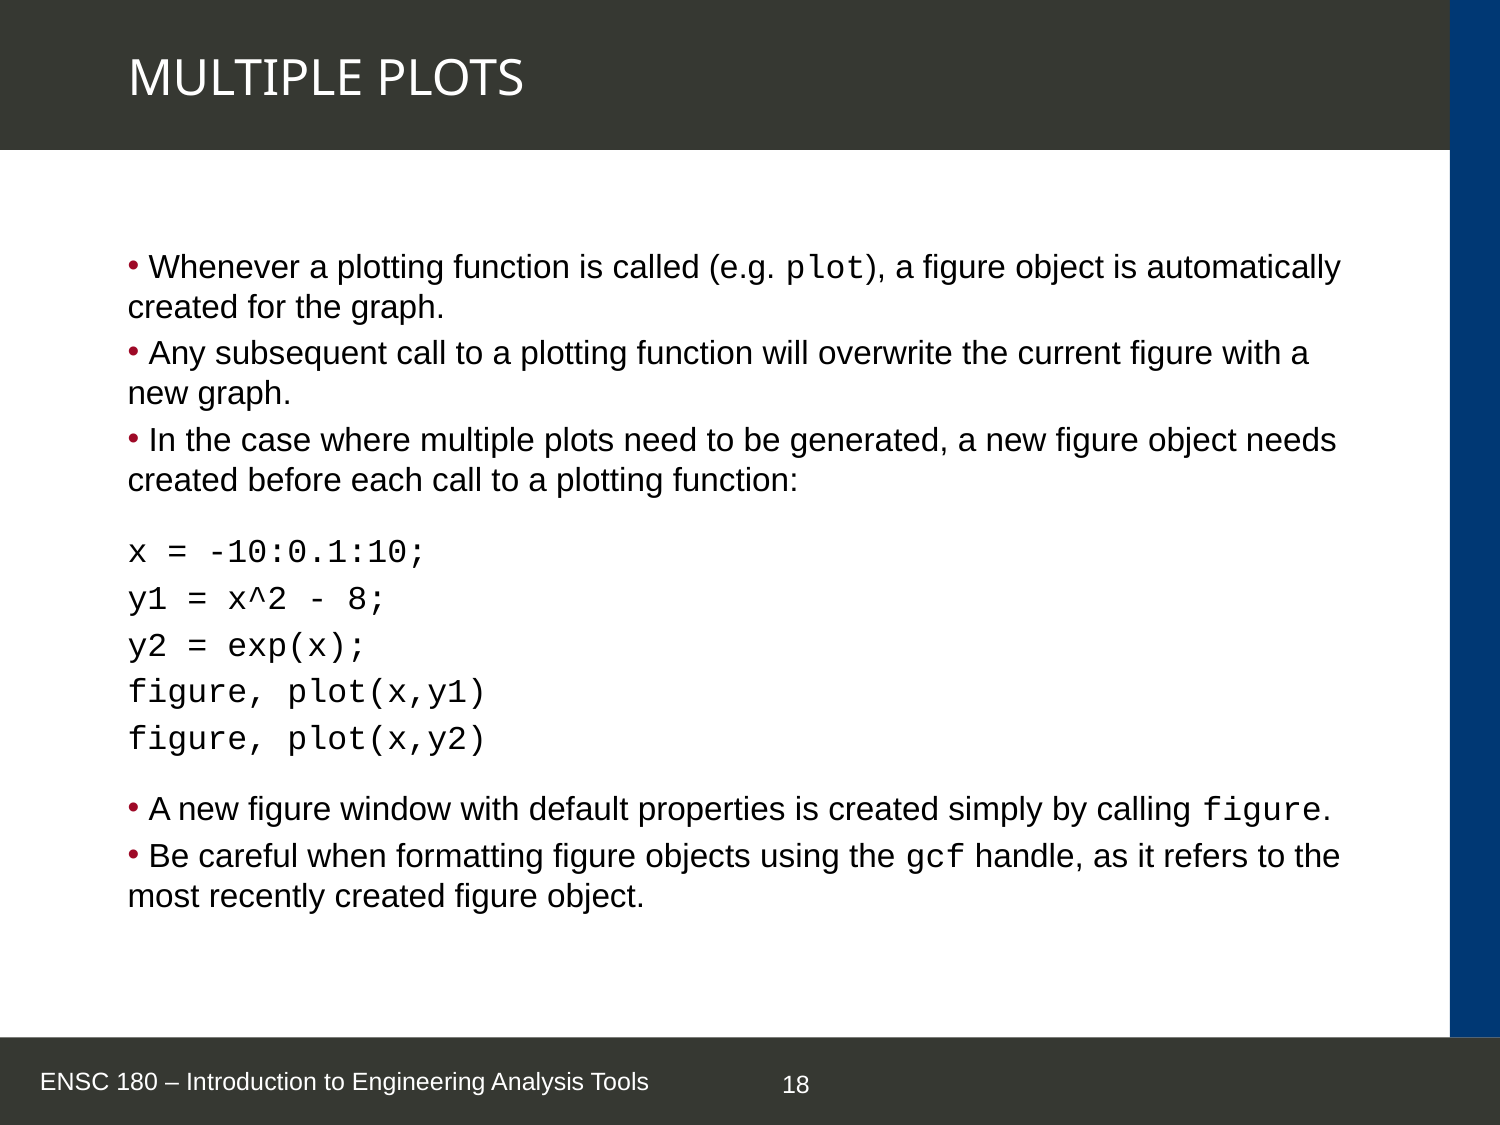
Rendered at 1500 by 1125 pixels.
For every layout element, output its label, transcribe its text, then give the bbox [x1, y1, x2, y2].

footer ENSC 180 – Introduction to Engineering Analysis Tools [24, 1057, 740, 1113]
title MULTIPLE PLOTS [112, 37, 1450, 138]
list Whenever a plotting function is called (e.g. plot), a figure object is automatically created for the graph. Any subsequent call to a plotting function will overwrite the current figure with a new graph. In the case where multiple plots need to be generated, a new figure object needs created before each call to a plotting function: x = -10:0.1:10; y1 = x^2 - 8; y2 = exp(x); figure, plot(x,y1) figure, plot(x,y2) A new figure window with default properties is created simply by calling figure. Be careful when formatting figure objects using the gcf handle, as it refers to the most recently created figure object. [112, 237, 1388, 1029]
